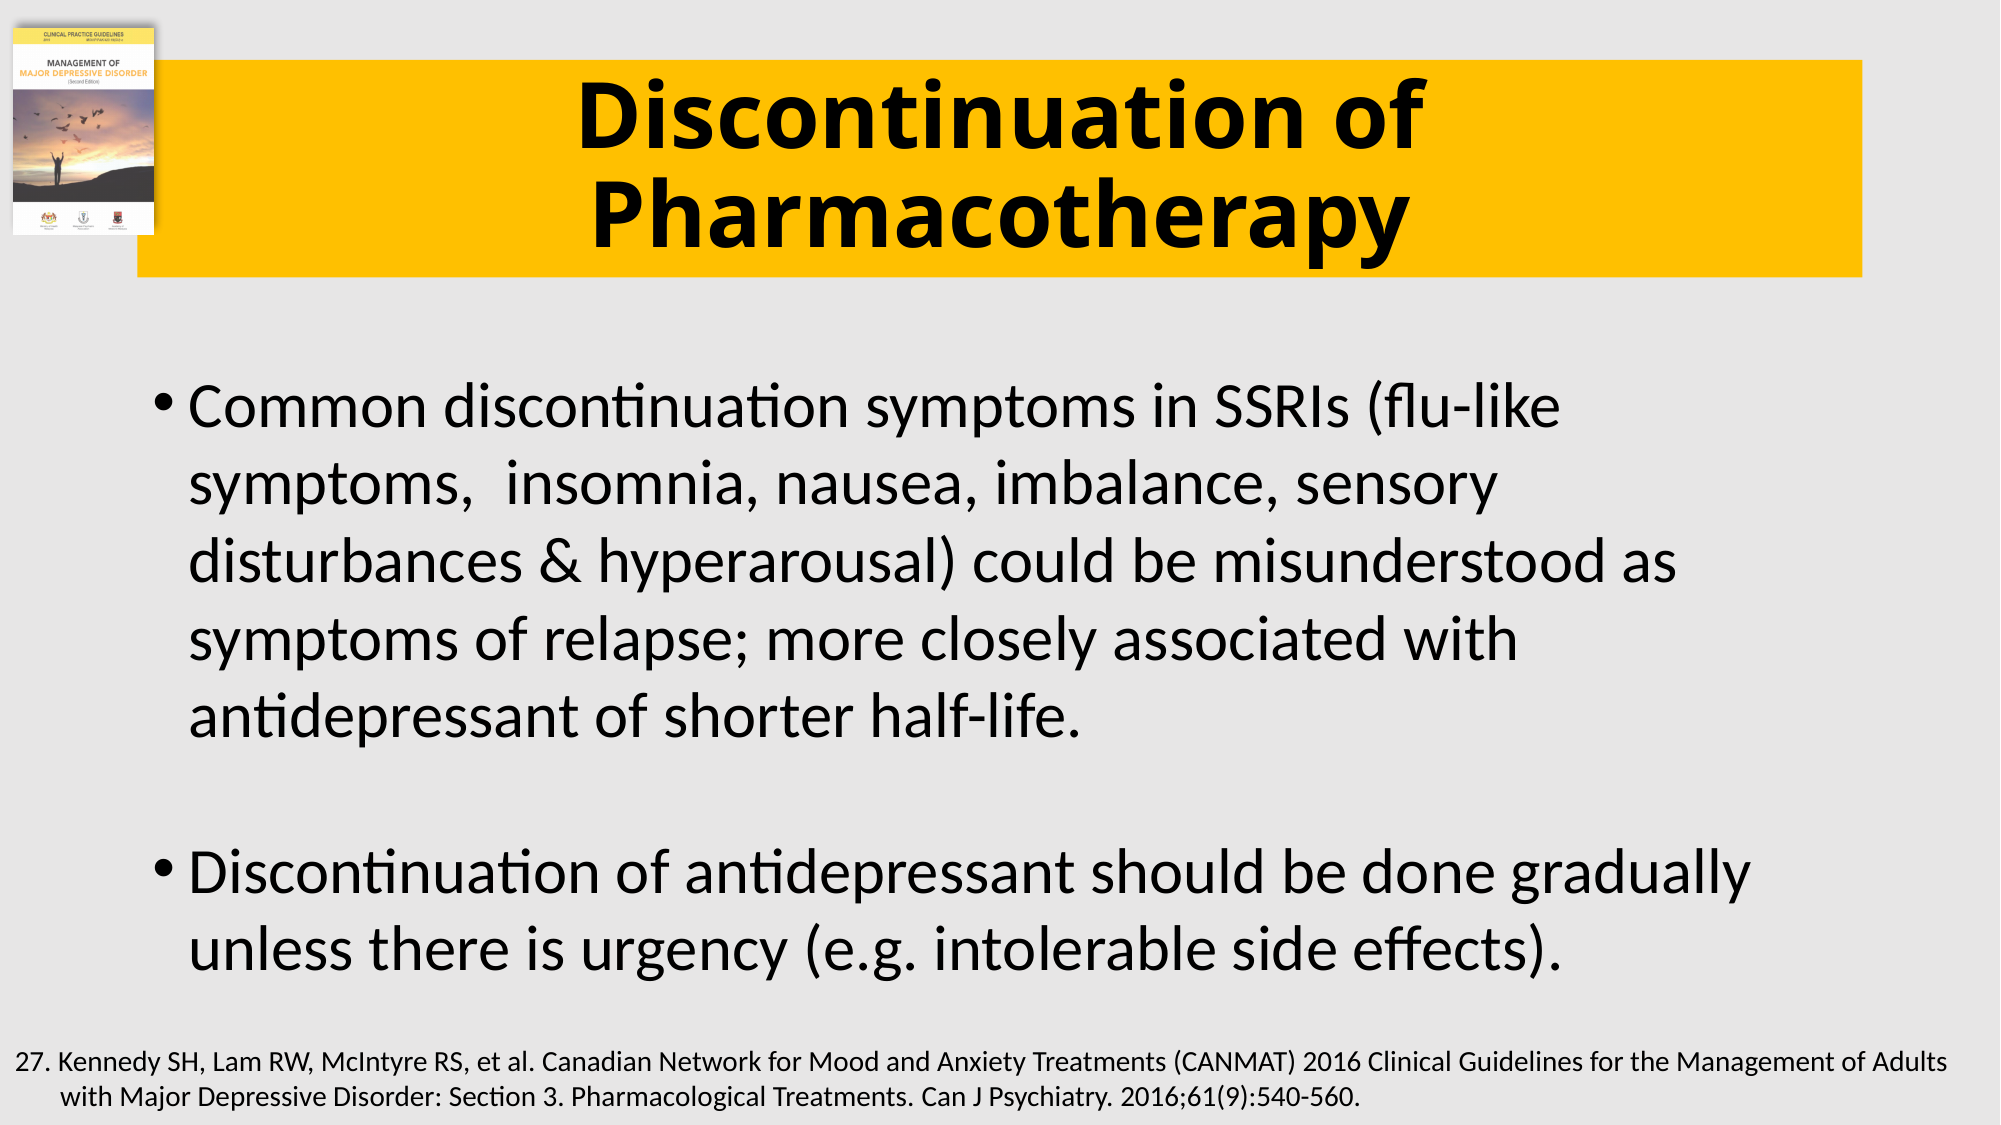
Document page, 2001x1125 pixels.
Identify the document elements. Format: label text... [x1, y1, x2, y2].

text_box 27. Kennedy SH, Lam RW, McIntyre RS, et al. Canadian Network for Mood and Anxiety Treatments (CANMAT) 2016 Clinical Guidelines for the Management of Adults with Major Depressive Disorder: Section 3. Pharmacological Treatments. Can J Psychiatry. 2016;61(9):540-560. [0, 1035, 2000, 1120]
title Discontinuation of Pharmacotherapy [137, 59, 1863, 277]
list Common discontinuation symptoms in SSRIs (flu-like symptoms, insomnia, nausea, imbalance, sensory disturbances & hyperarousal) could be misunderstood as symptoms of relapse; more closely associated with antidepressant of shorter half-life. Discontinuation of antidepressant should be done gradually unless there is urgency (e.g. intolerable side effects). [137, 277, 1863, 993]
picture [13, 28, 154, 235]
